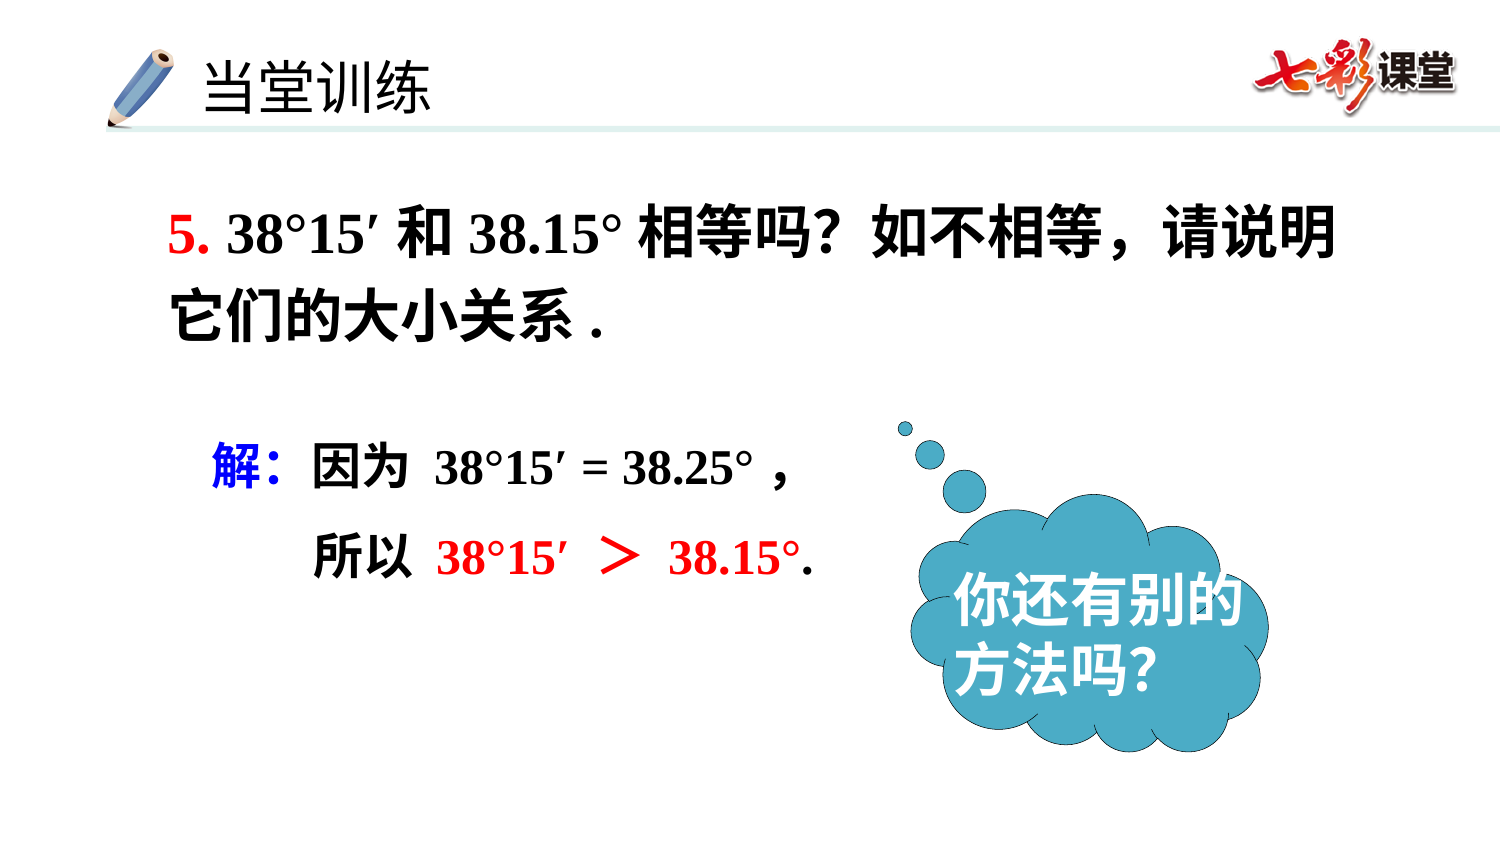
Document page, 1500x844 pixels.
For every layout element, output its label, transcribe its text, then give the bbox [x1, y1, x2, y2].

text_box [911, 495, 1424, 754]
picture [100, 32, 181, 146]
text_box 解：因为 38°15′ = 38.25°， 所以 38°15′ ＞ 38.15°. [196, 396, 1085, 592]
text_box 5. 38°15′和38.15°相等吗？如不相等，请说明它们的大小关系. [152, 173, 1356, 357]
picture [1249, 32, 1461, 118]
